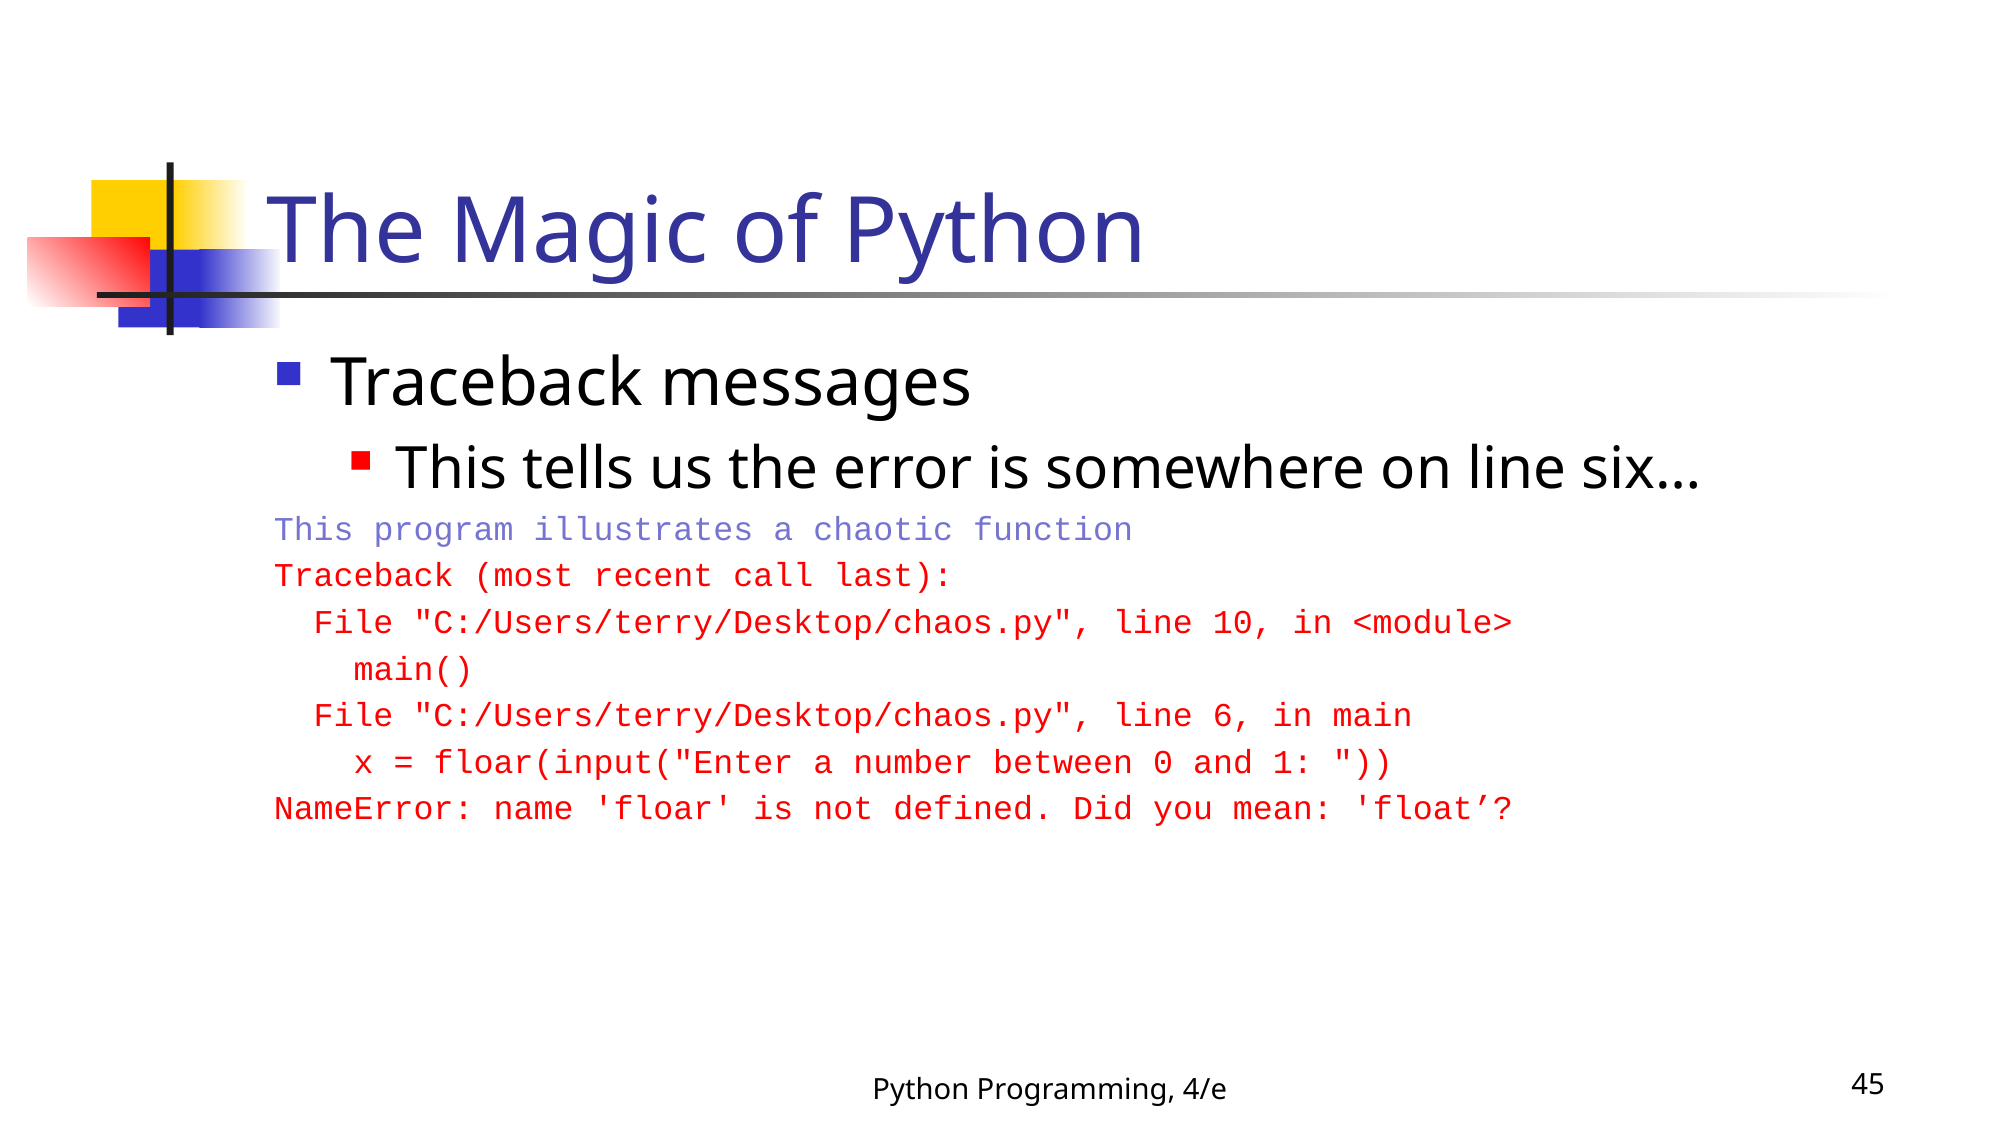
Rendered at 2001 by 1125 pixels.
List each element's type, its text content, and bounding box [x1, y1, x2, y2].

title The Magic of Python [251, 101, 1957, 289]
list Traceback messages This tells us the error is somewhere on line six… This program illustrates a chaotic function Traceback (most recent call last): File "C:/Users/terry/Desktop/chaos.py", line 10, in <module> main() File "C:/Users/terry/Desktop/chaos.py", line 6, in main x = floar(input("Enter a number between 0 and 1: ")) NameError: name 'floar' is not defined. Did you mean: 'float’? [258, 331, 1959, 1006]
slide_number 45 [1483, 1037, 1901, 1113]
footer Python Programming, 4/e [733, 1037, 1367, 1113]
